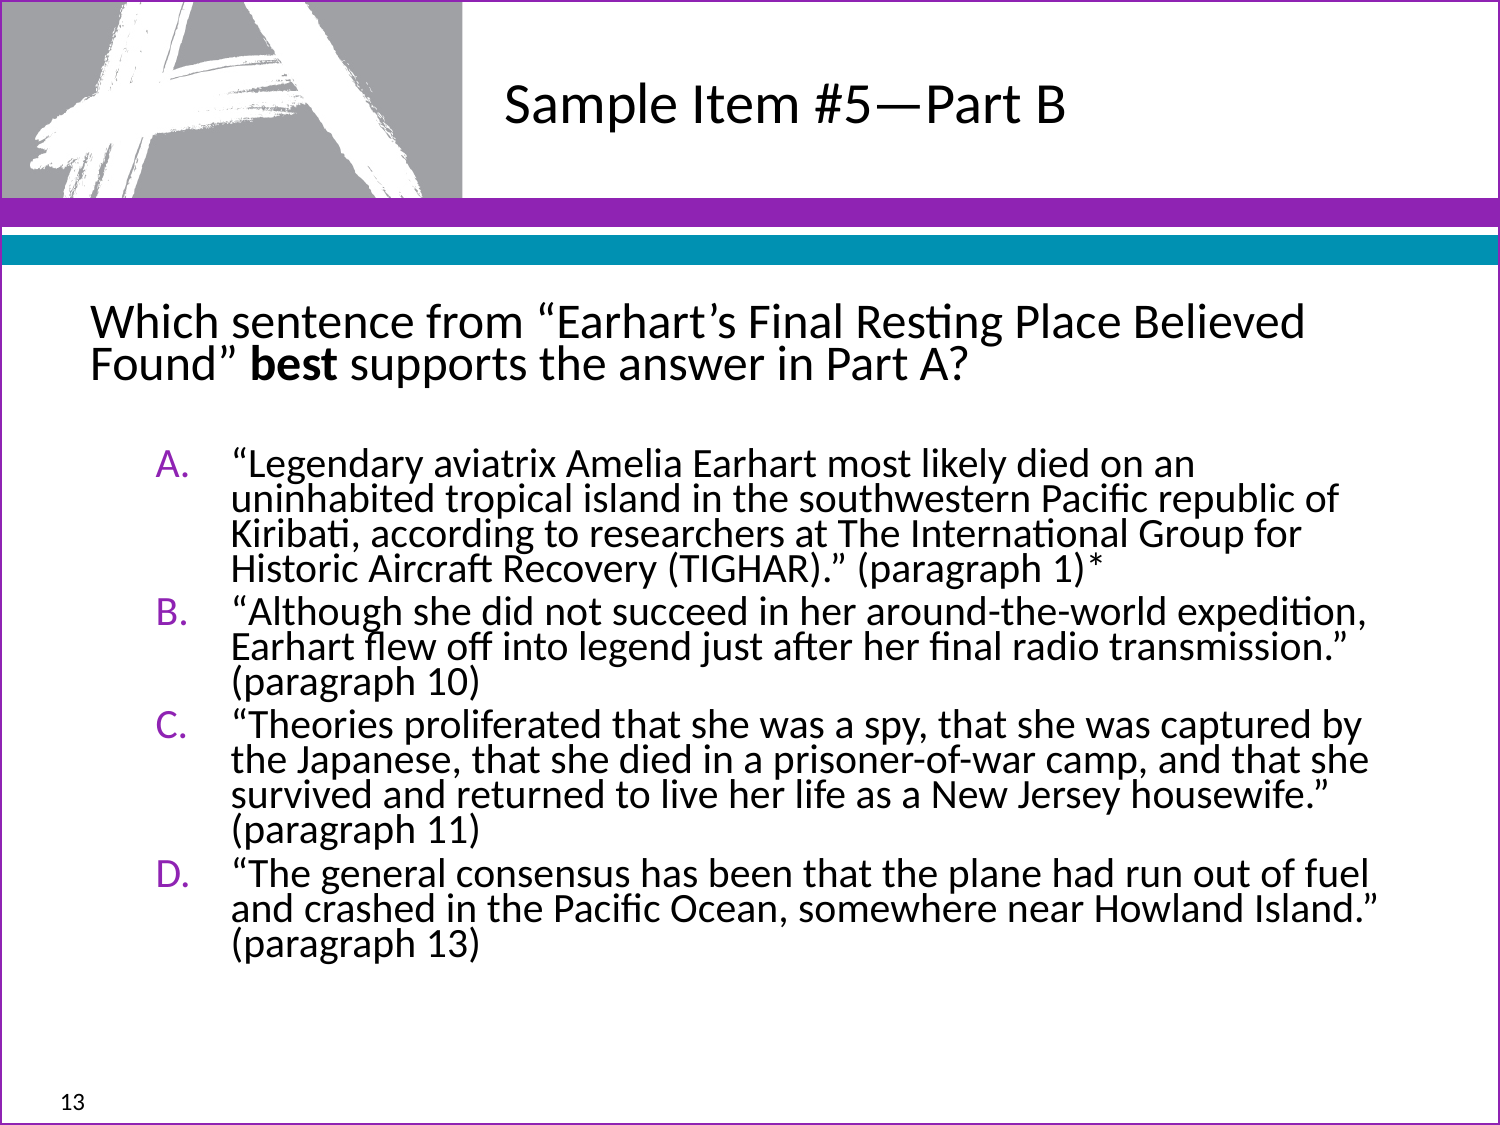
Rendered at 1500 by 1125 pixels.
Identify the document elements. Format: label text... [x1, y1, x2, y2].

slide_number 13 [0, 1077, 100, 1125]
list Which sentence from “Earhart’s Final Resting Place Believed Found” best supports the answer in Part A? “Legendary aviatrix Amelia Earhart most likely died on an uninhabited tropical island in the southwestern Pacific republic of Kiribati, according to researchers at The International Group for Historic Aircraft Recovery (TIGHAR).” (paragraph 1)* “Although she did not succeed in her around-the-world expedition, Earhart flew off into legend just after her final radio transmission.” (paragraph 10) “Theories proliferated that she was a spy, that she was captured by the Japanese, that she died in a prisoner-of-war camp, and that she survived and returned to live her life as a New Jersey housewife.” (paragraph 11) “The general consensus has been that the plane had run out of fuel and crashed in the Pacific Ocean, somewhere near Howland Island.” (paragraph 13) [75, 262, 1425, 1075]
title Sample Item #5—Part B [462, 0, 1500, 200]
picture [2, 2, 462, 198]
